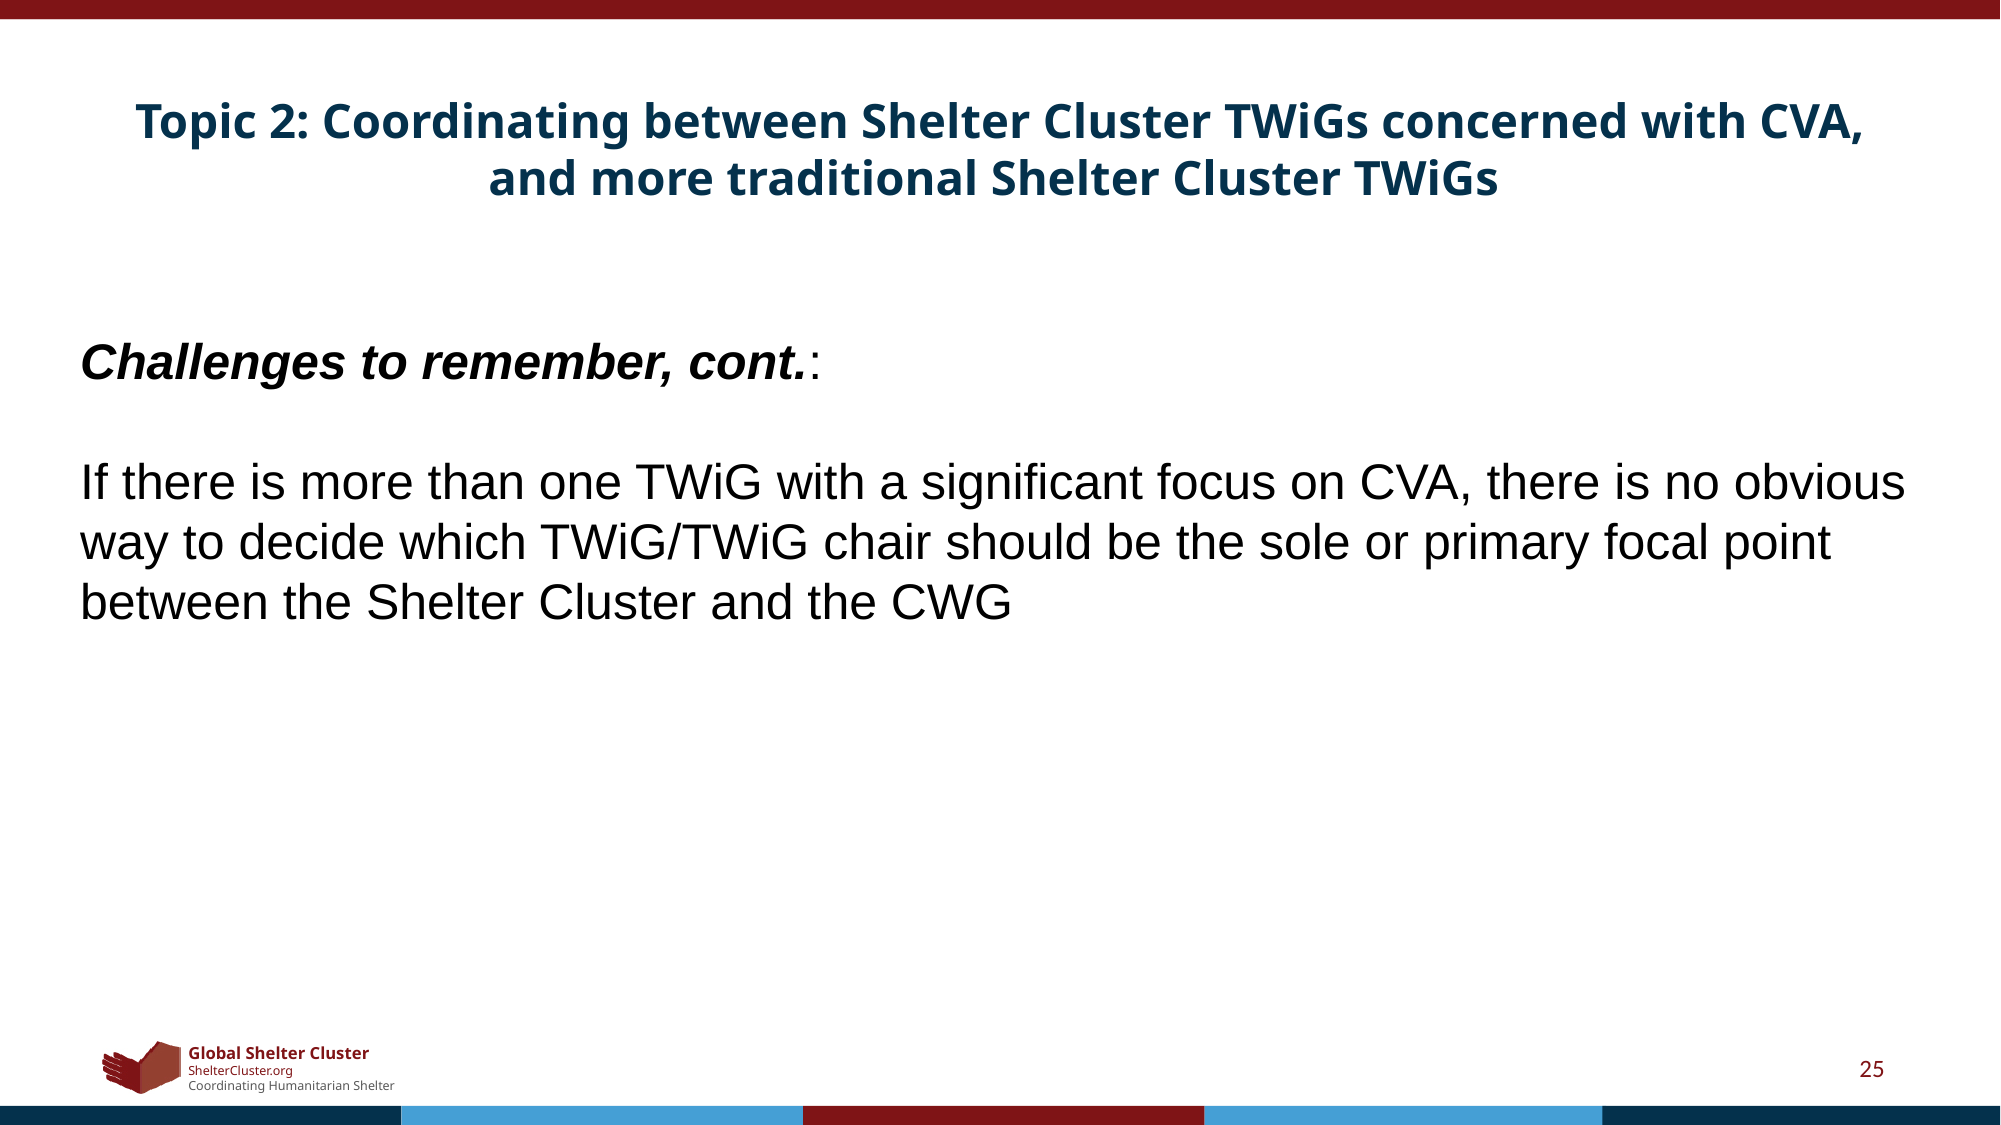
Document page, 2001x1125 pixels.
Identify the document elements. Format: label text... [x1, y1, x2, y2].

title Topic 2: Coordinating between Shelter Cluster TWiGs concerned with CVA, and more traditional Shelter Cluster TWiGs [99, 82, 1900, 271]
text_box Challenges to remember, cont.: If there is more than one TWiG with a significant focus on CVA, there is no obvious way to decide which TWiG/TWiG chair should be the sole or primary focal point between the Shelter Cluster and the CWG [65, 321, 1935, 687]
slide_number 25 [1433, 1037, 1900, 1098]
picture [102, 1041, 181, 1094]
